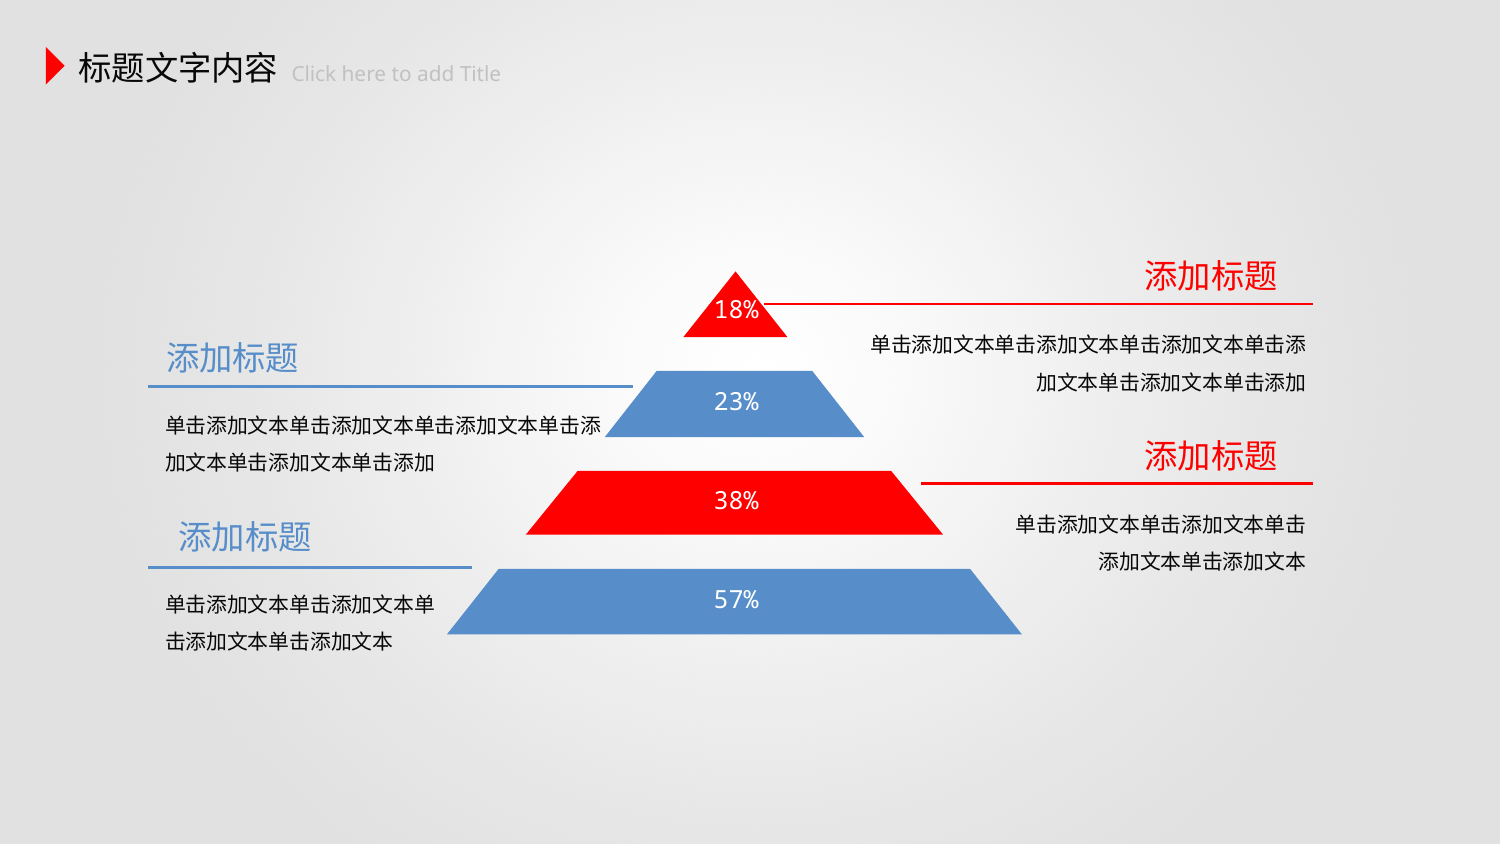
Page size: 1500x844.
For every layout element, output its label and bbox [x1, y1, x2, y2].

picture [0, 0, 1500, 844]
text_box [147, 329, 634, 659]
text_box [446, 271, 1023, 635]
text_box [45, 39, 523, 96]
text_box [763, 248, 1322, 579]
